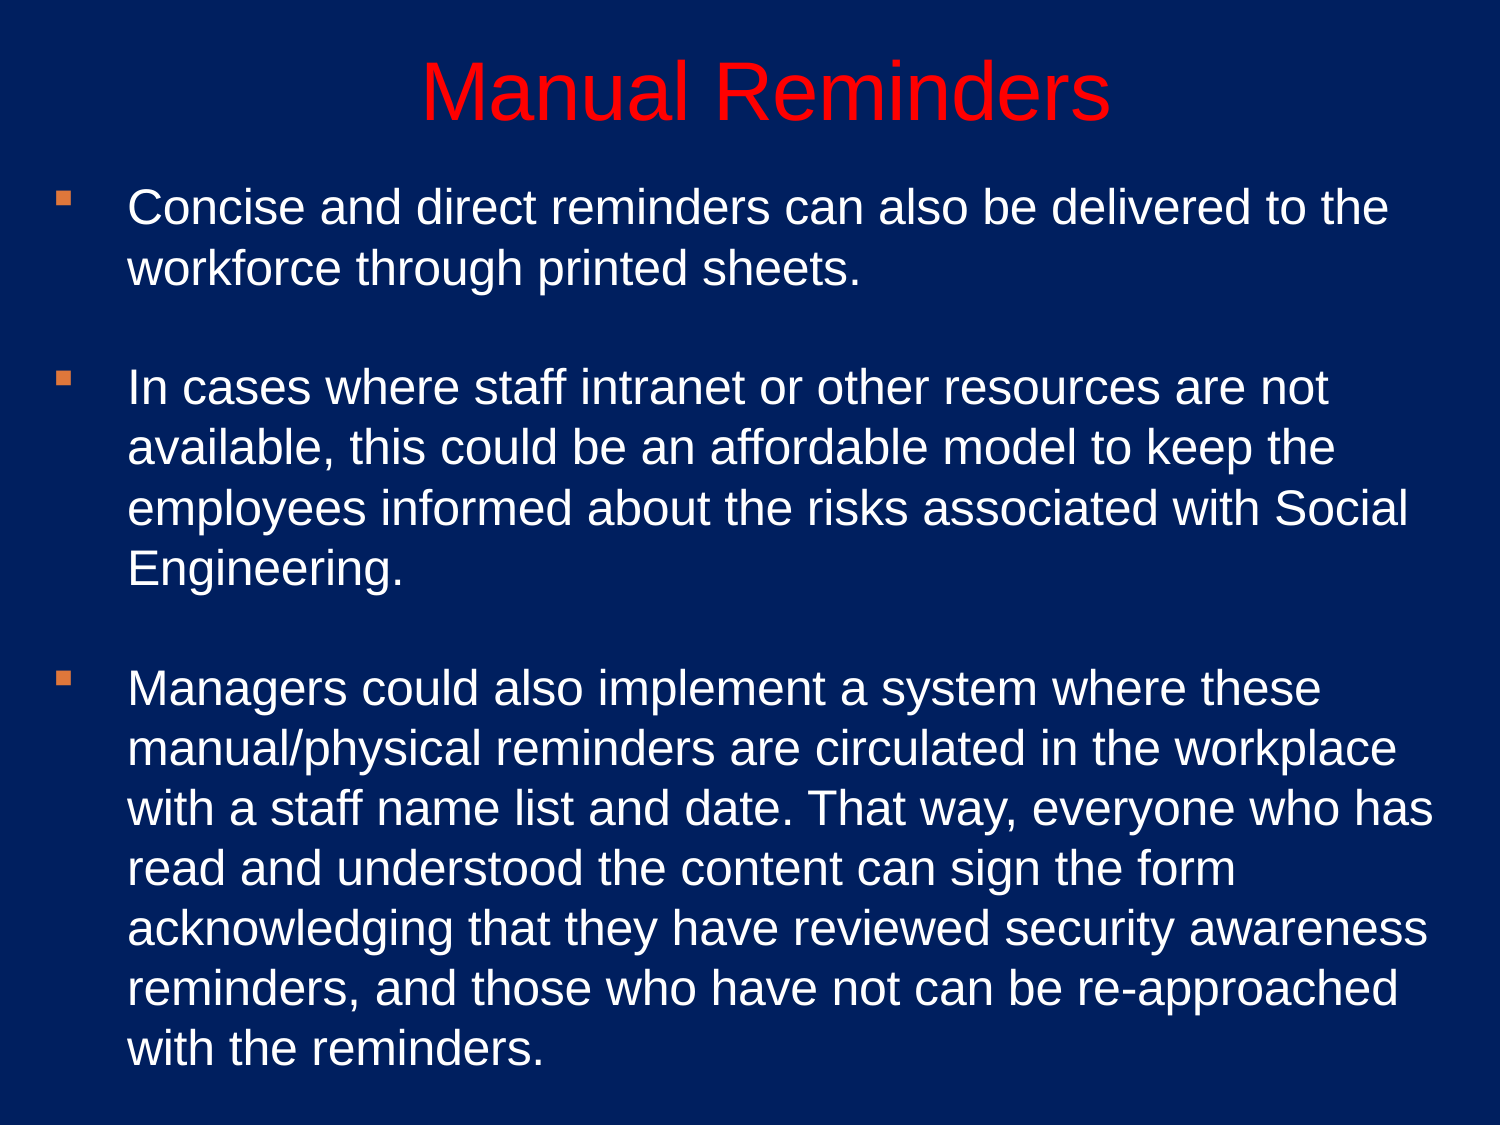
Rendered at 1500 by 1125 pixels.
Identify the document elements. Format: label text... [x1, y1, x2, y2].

title Manual Reminders [50, 12, 1462, 174]
text_box Concise and direct reminders can also be delivered to the workforce through printed sheets. In cases where staff intranet or other resources are not available, this could be an affordable model to keep the employees informed about the risks associated with Social Engineering. Managers could also implement a system where these manual/physical reminders are circulated in the workplace with a staff name list and date. That way, everyone who has read and understood the content can sign the form acknowledging that they have reviewed security awareness reminders, and those who have not can be re-approached with the reminders. [49, 174, 1475, 1075]
